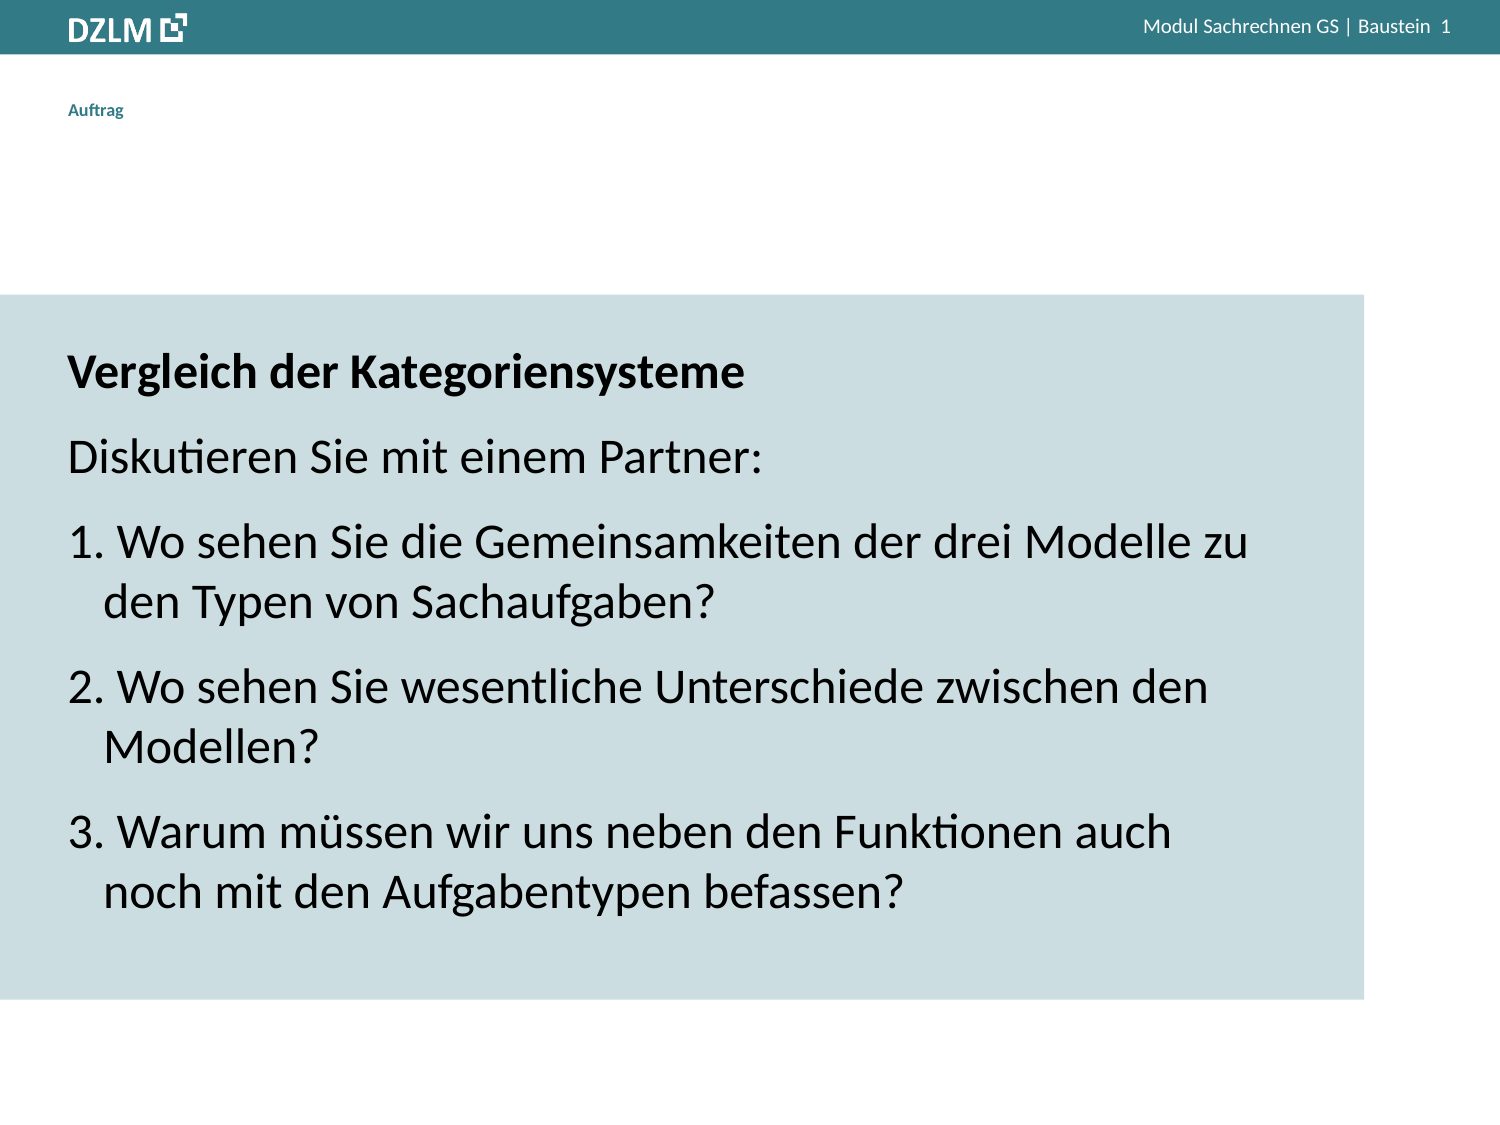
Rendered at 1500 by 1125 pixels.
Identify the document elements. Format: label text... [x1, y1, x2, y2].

text_box Vergleich der Kategoriensysteme Diskutieren Sie mit einem Partner: Wo sehen Sie die Gemeinsamkeiten der drei Modelle zu den Typen von Sachaufgaben? Wo sehen Sie wesentliche Unterschiede zwischen den Modellen? Warum müssen wir uns neben den Funktionen auch noch mit den Aufgabentypen befassen? [53, 330, 1288, 926]
text_box [0, 294, 1365, 1000]
title Auftrag [53, 68, 1436, 149]
